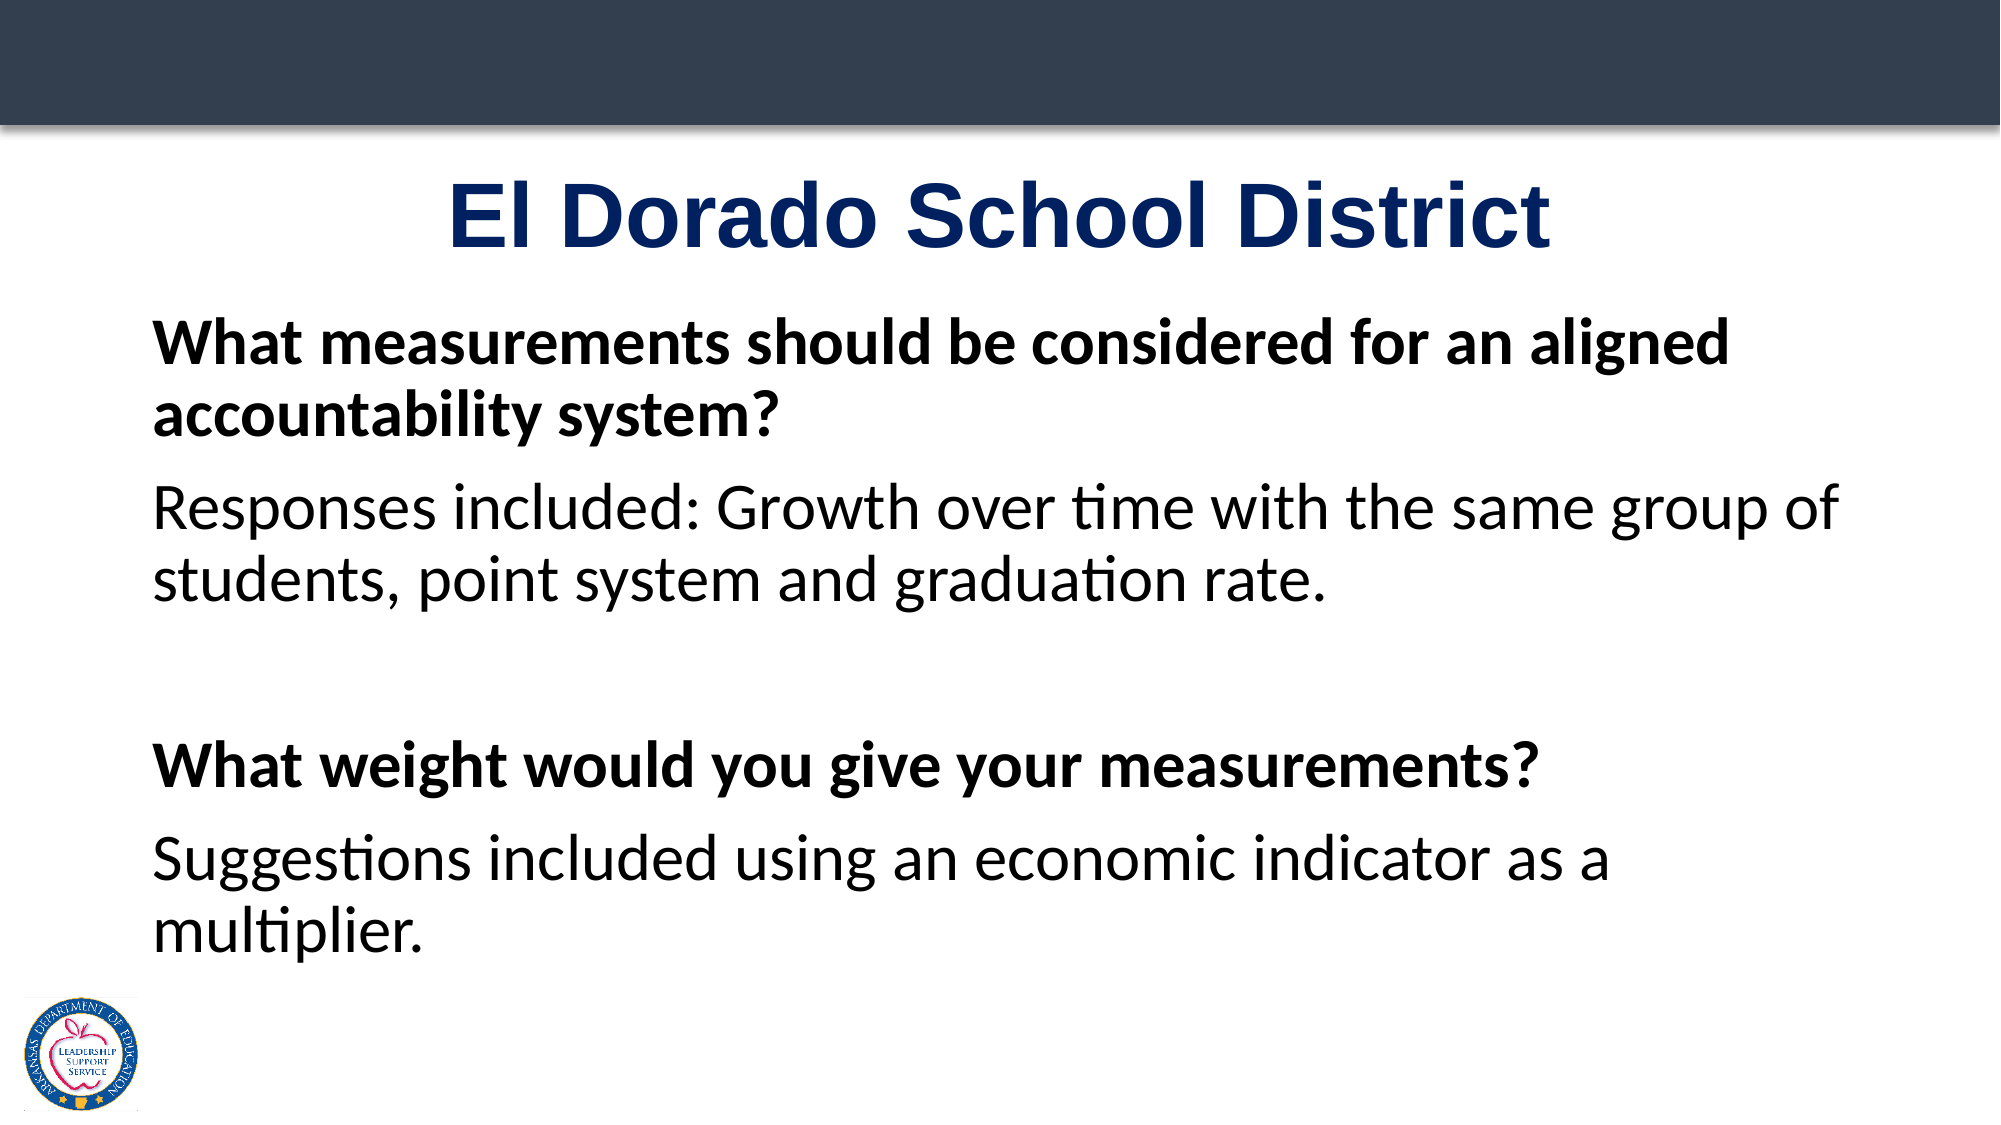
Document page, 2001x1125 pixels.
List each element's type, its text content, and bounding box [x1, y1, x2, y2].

picture [24, 997, 138, 1111]
text_box [0, 0, 2000, 126]
list What measurements should be considered for an aligned accountability system? Responses included: Growth over time with the same group of students, point system and graduation rate. What weight would you give your measurements? Suggestions included using an economic indicator as a multiplier. [137, 299, 1863, 1014]
title El Dorado School District [137, 139, 1863, 278]
